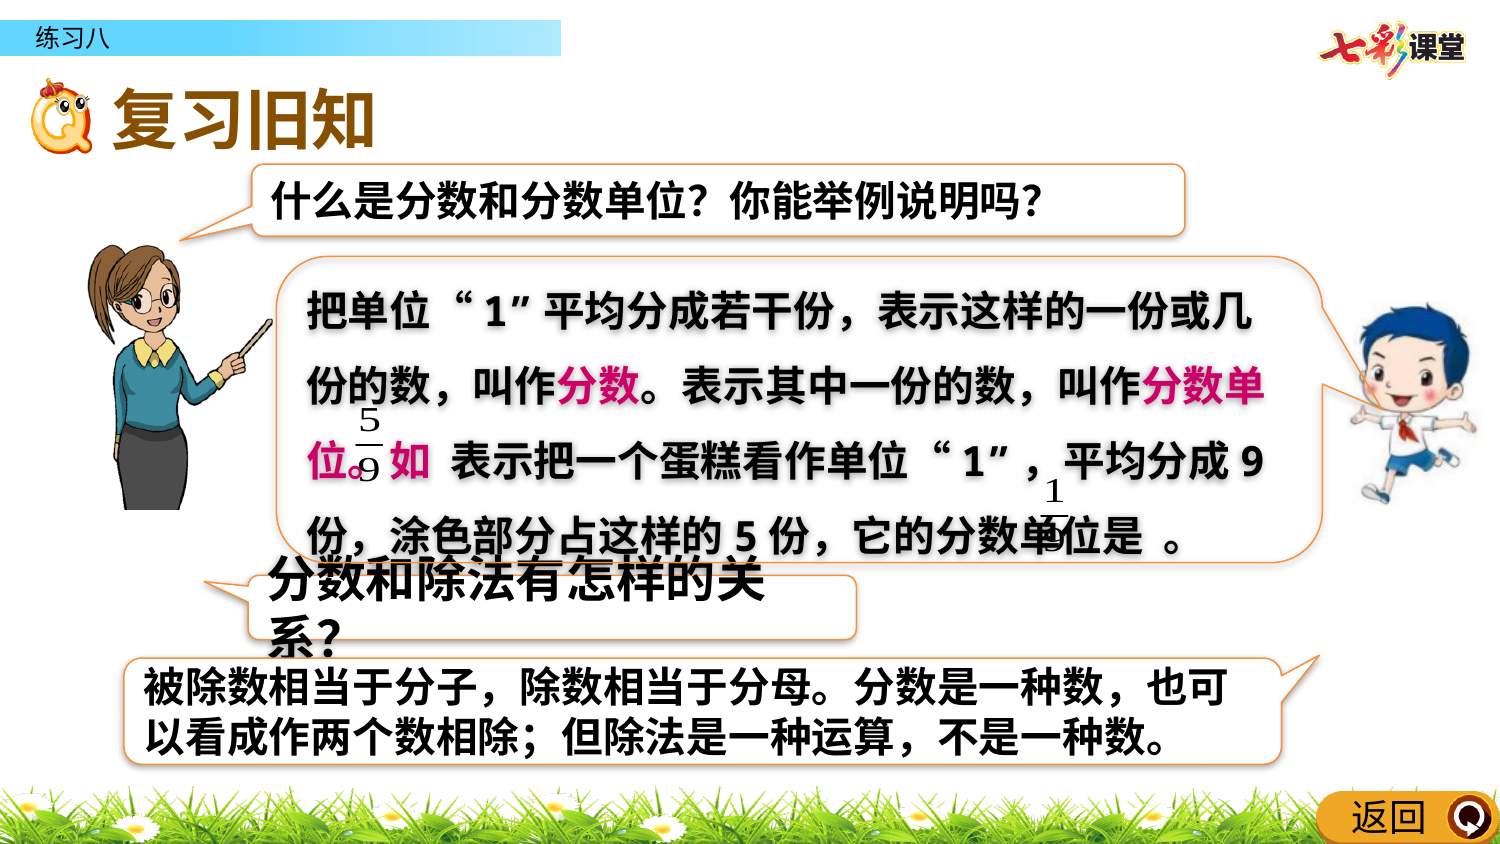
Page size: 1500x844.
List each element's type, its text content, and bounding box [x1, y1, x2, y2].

text_box 分数和除法有怎样的关系？ [203, 574, 858, 641]
picture [87, 244, 273, 510]
picture [0, 786, 1500, 844]
text_box 复习旧知 [100, 72, 404, 164]
text_box 什么是分数和分数单位？你能举例说明吗？ [178, 163, 1186, 242]
picture [1316, 20, 1468, 80]
picture [1346, 301, 1482, 508]
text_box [276, 256, 1323, 563]
picture [31, 78, 92, 154]
text_box 被除数相当于分子，除数相当于分母。分数是一种数，也可以看成作两个数相除；但除法是一种运算，不是一种数。 [123, 654, 1320, 766]
